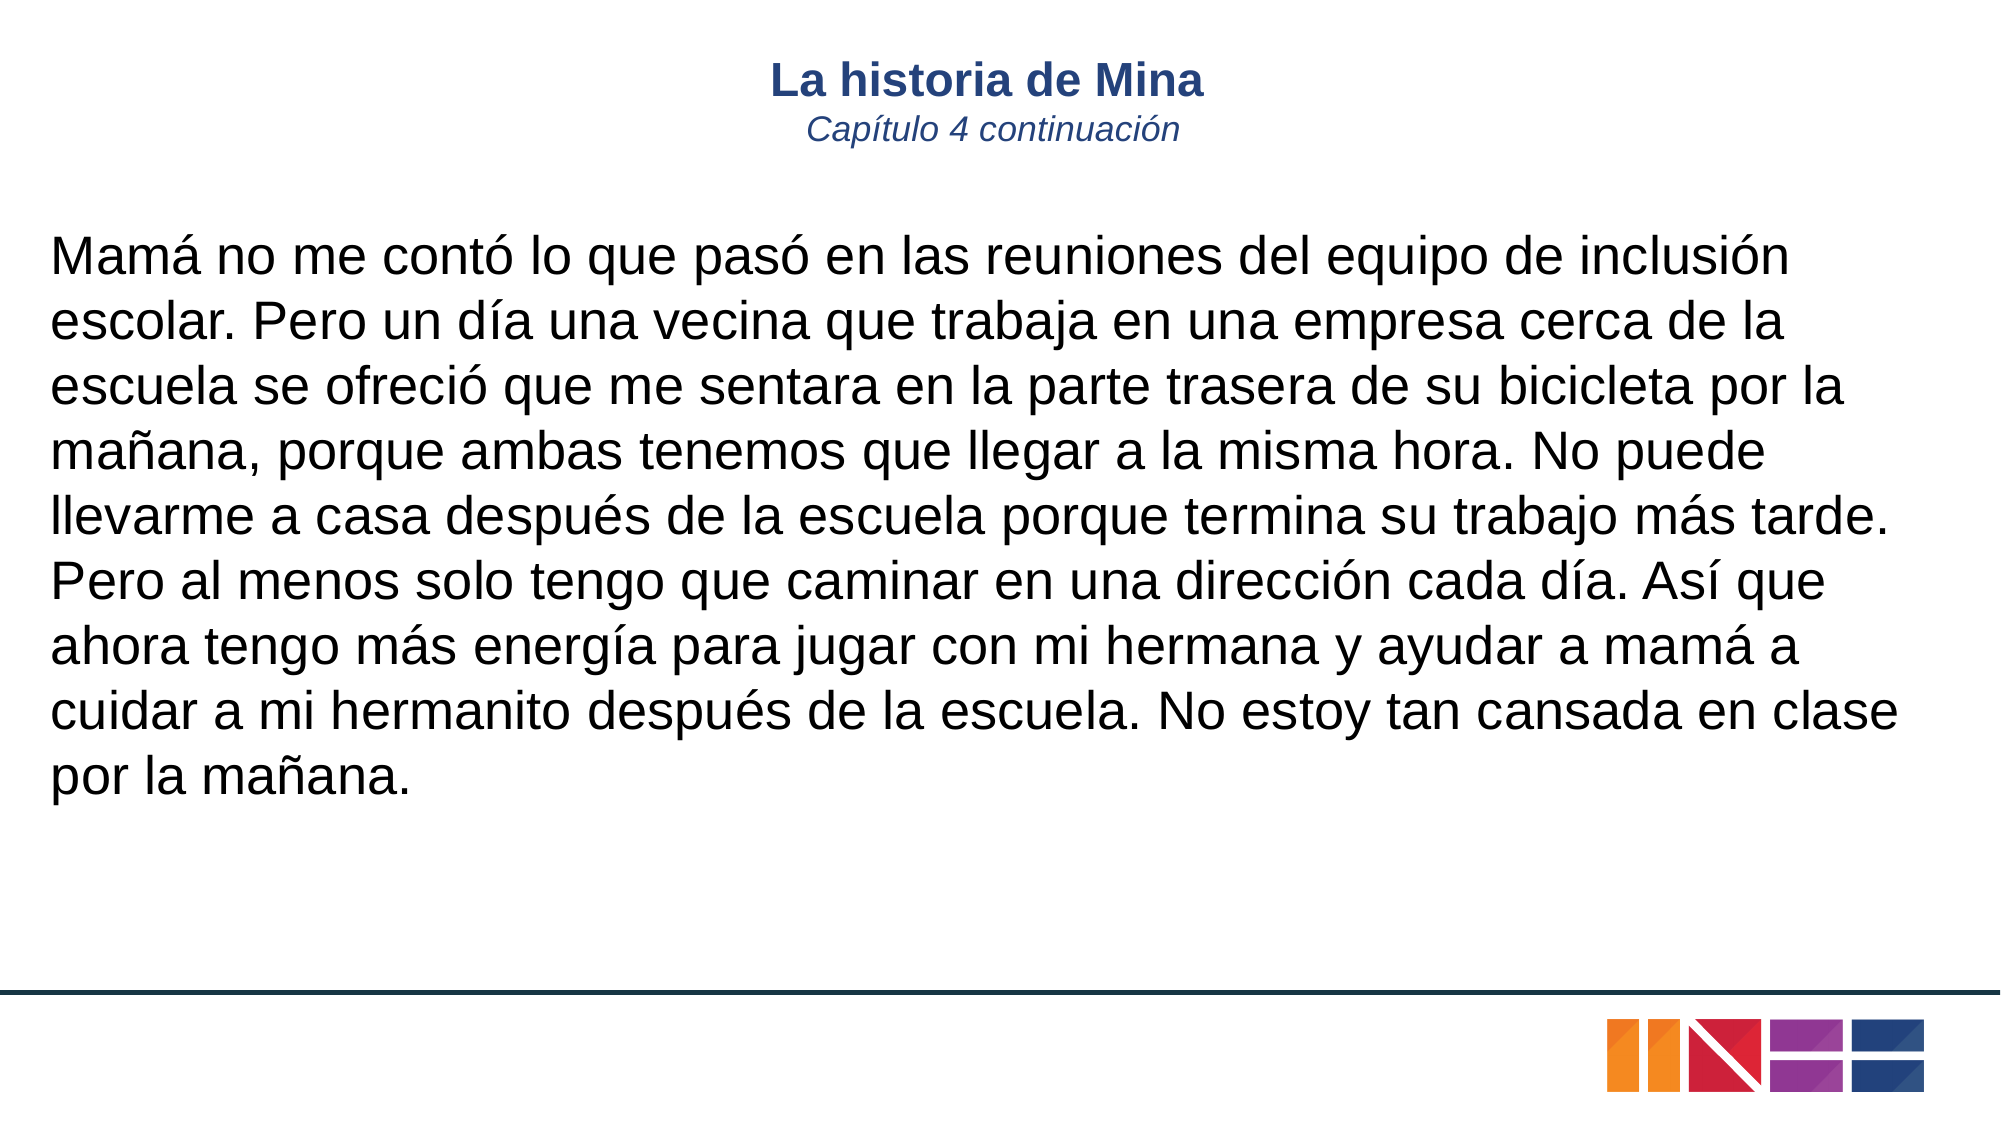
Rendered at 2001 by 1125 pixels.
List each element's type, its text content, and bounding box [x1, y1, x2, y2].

picture [1607, 1019, 1924, 1092]
title La historia de Mina Capítulo 4 continuación [31, 40, 1957, 157]
list Mamá no me contó lo que pasó en las reuniones del equipo de inclusión escolar. Pero un día una vecina que trabaja en una empresa cerca de la escuela se ofreció que me sentara en la parte trasera de su bicicleta por la mañana, porque ambas tenemos que llegar a la misma hora. No puede llevarme a casa después de la escuela porque termina su trabajo más tarde. Pero al menos solo tengo que caminar en una dirección cada día. Así que ahora tengo más energía para jugar con mi hermana y ayudar a mamá a cuidar a mi hermanito después de la escuela. No estoy tan cansada en clase por la mañana. [31, 200, 1971, 974]
